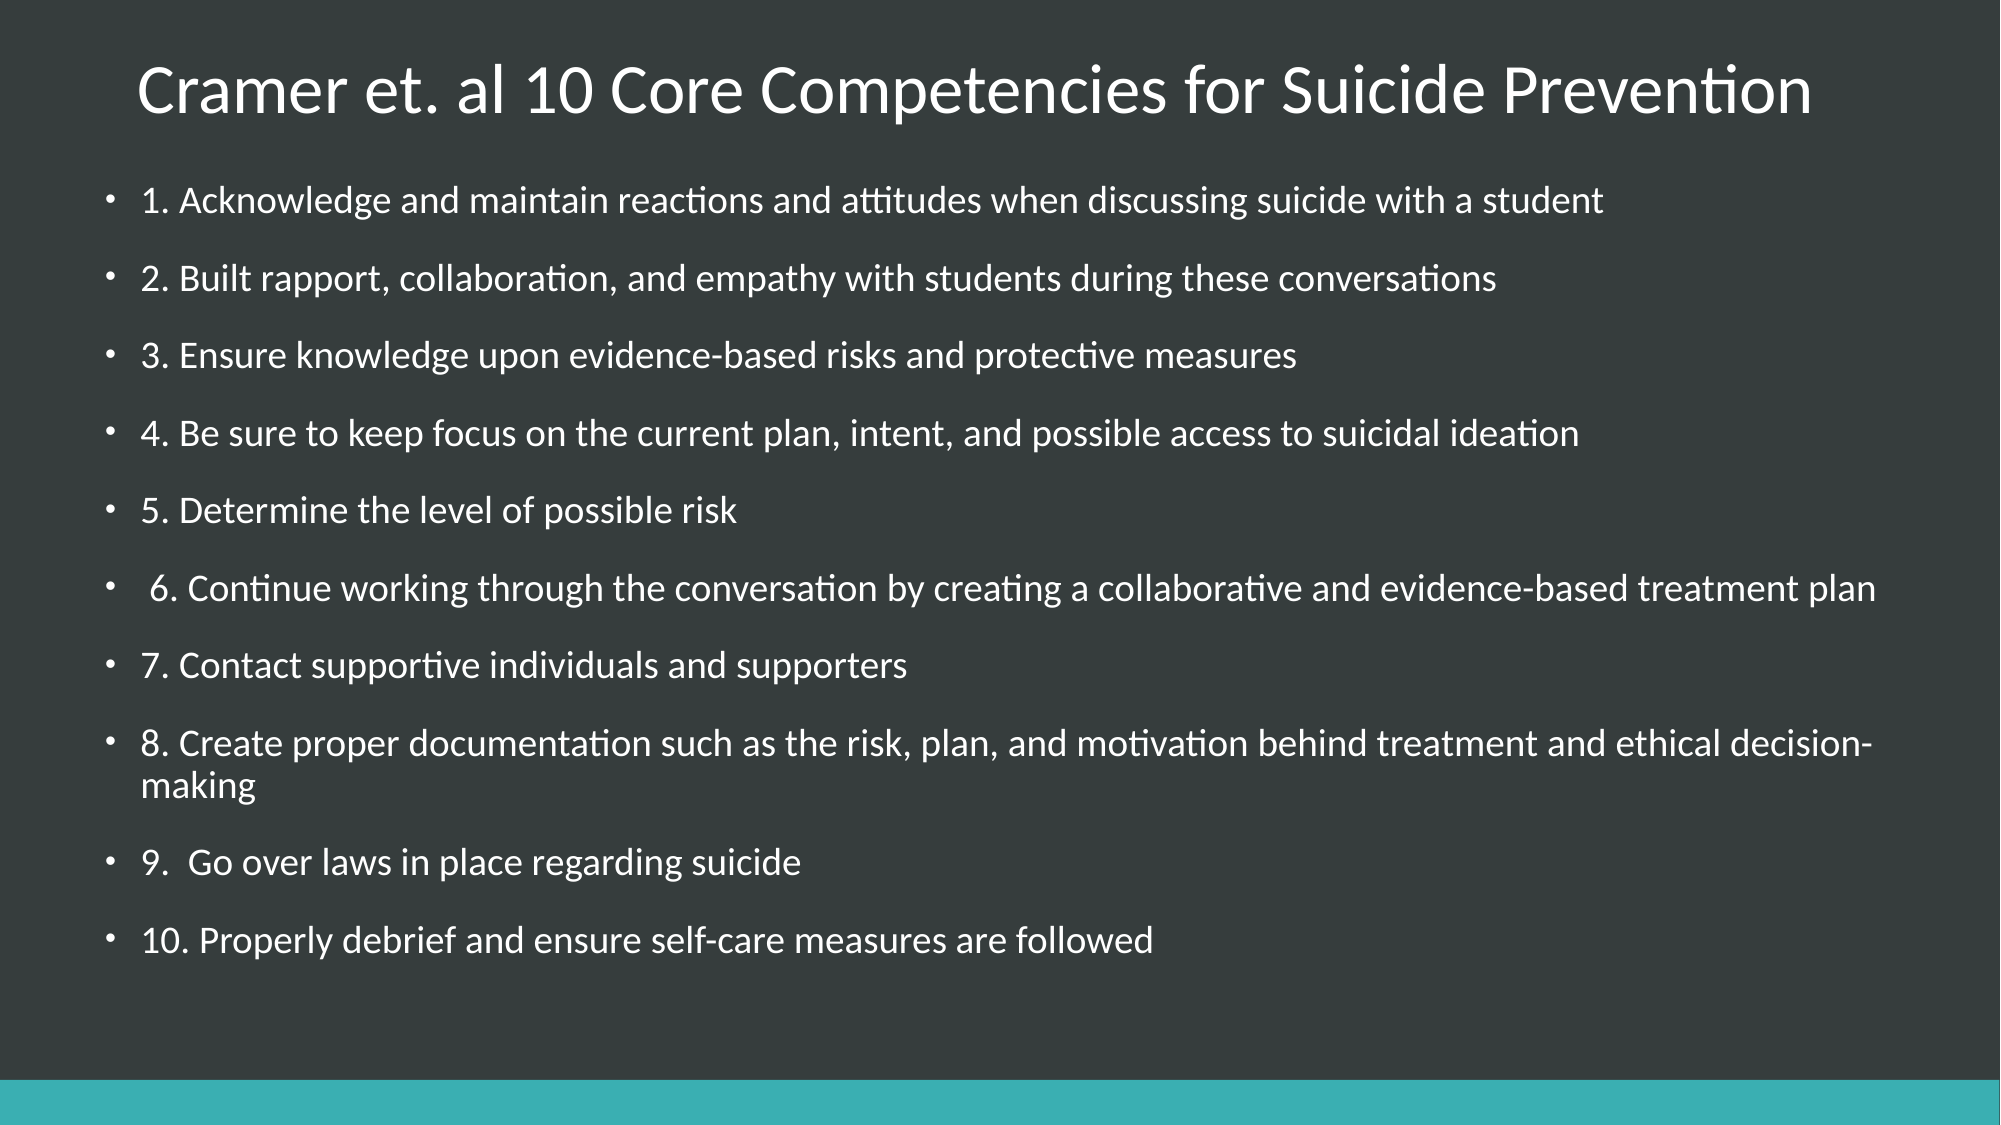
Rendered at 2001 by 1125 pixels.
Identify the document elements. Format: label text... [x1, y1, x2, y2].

list 1. Acknowledge and maintain reactions and attitudes when discussing suicide with a student 2. Built rapport, collaboration, and empathy with students during these conversations 3. Ensure knowledge upon evidence-based risks and protective measures 4. Be sure to keep focus on the current plan, intent, and possible access to suicidal ideation 5. Determine the level of possible risk 6. Continue working through the conversation by creating a collaborative and evidence-based treatment plan 7. Contact supportive individuals and supporters 8. Create proper documentation such as the risk, plan, and motivation behind treatment and ethical decision-making 9. Go over laws in place regarding suicide 10. Properly debrief and ensure self-care measures are followed [83, 172, 1917, 1009]
title Cramer et. al 10 Core Competencies for Suicide Prevention [122, 30, 1852, 136]
